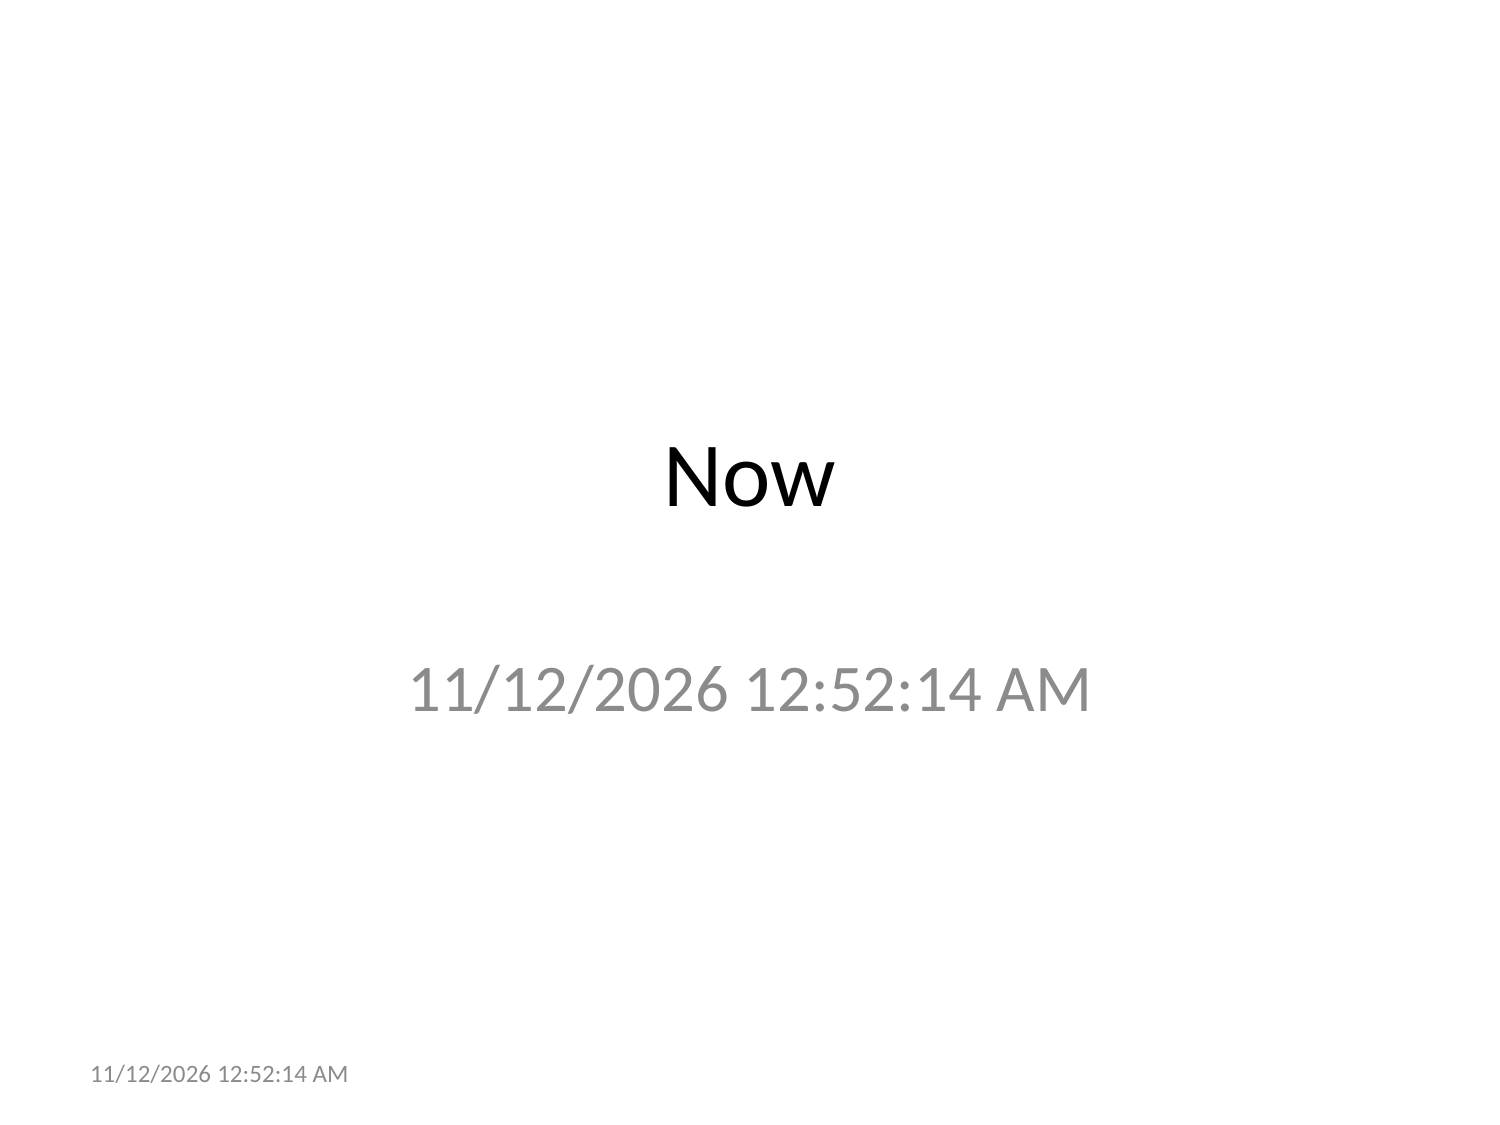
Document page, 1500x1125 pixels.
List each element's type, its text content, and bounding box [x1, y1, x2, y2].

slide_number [75, 1042, 425, 1103]
subtitle 2011-12-19 10:20:04 AM [225, 637, 1275, 925]
title Now [112, 349, 1388, 591]
